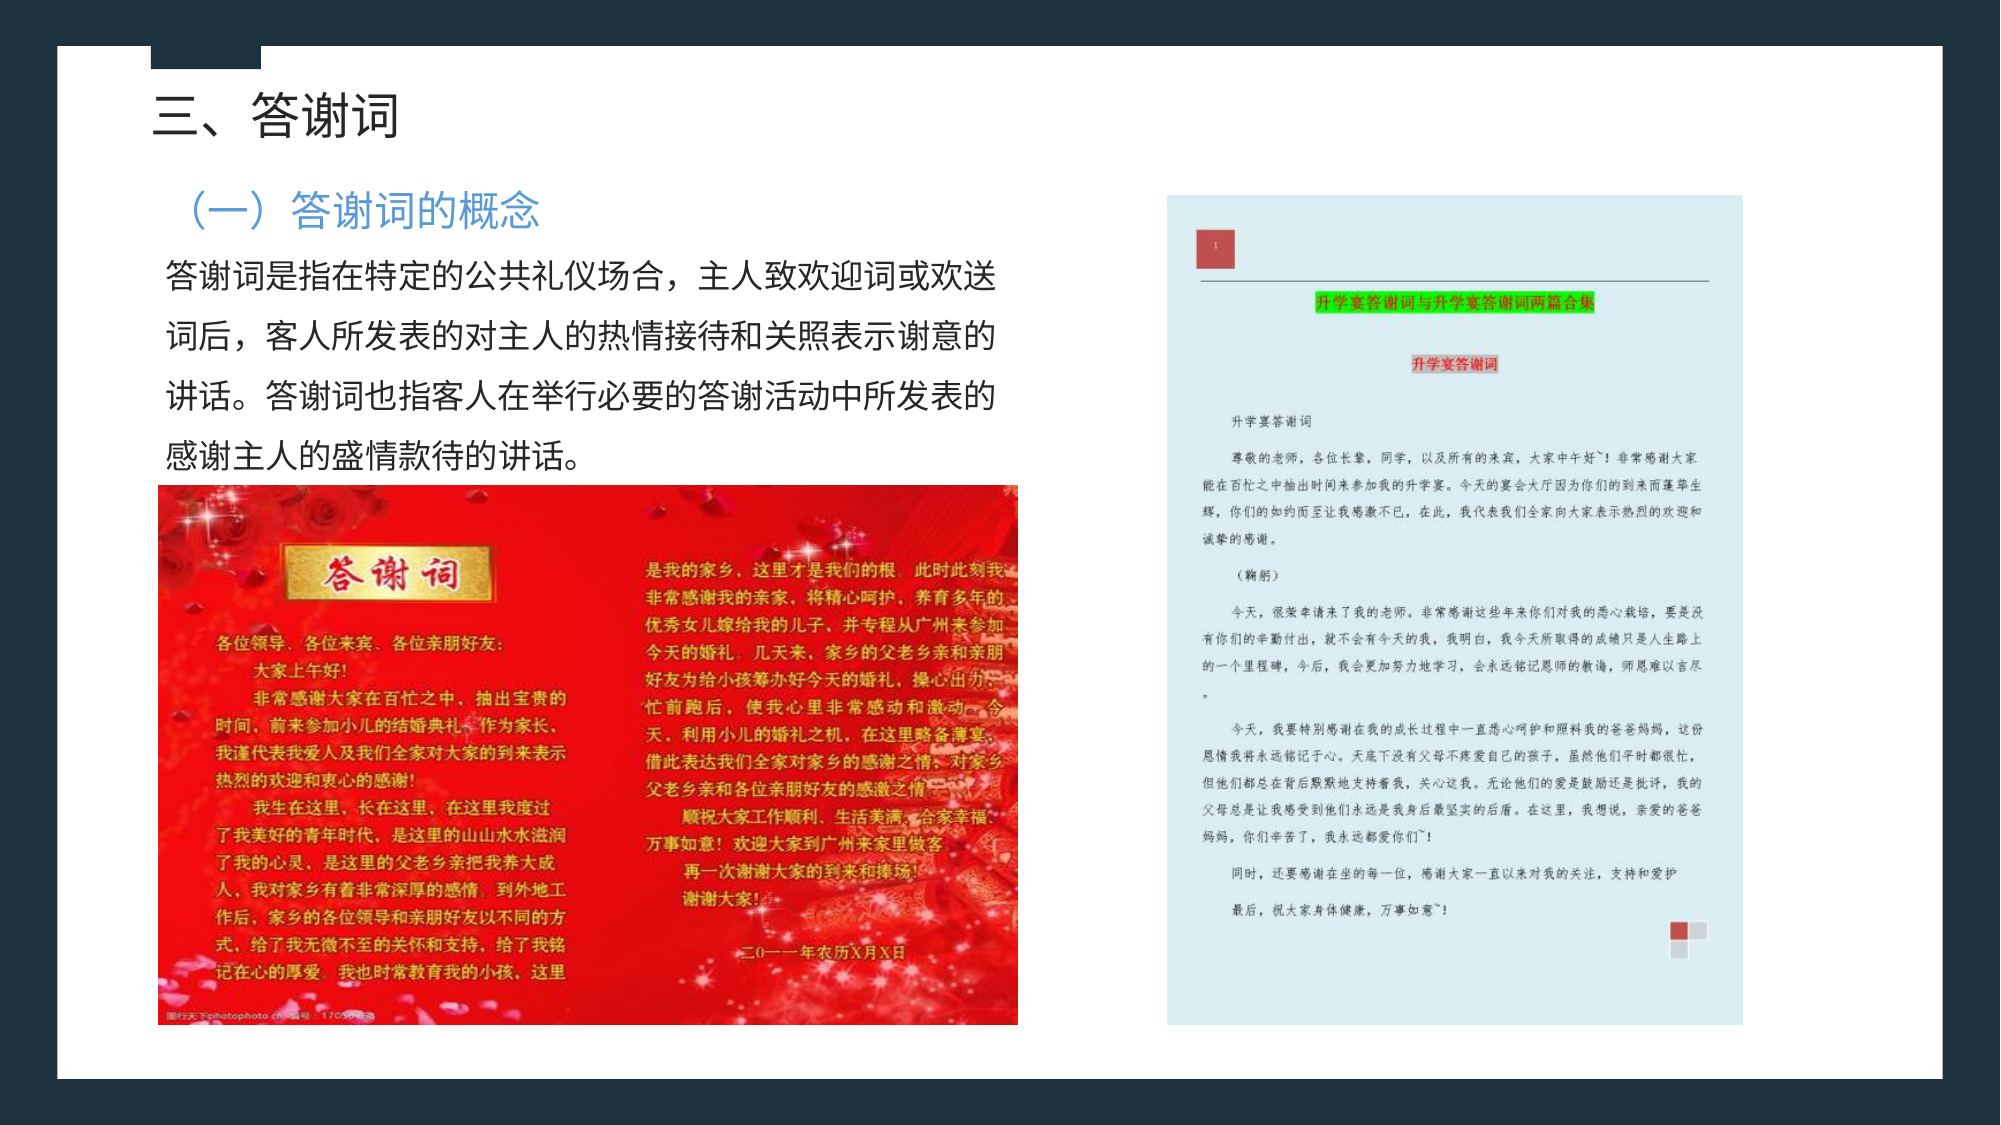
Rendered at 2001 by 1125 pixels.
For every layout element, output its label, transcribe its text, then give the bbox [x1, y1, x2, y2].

text_box 三、答谢词 [150, 77, 622, 152]
text_box （一）答谢词的概念 答谢词是指在特定的公共礼仪场合，主人致欢迎词或欢送词后，客人所发表的对主人的热情接待和关照表示谢意的讲话。答谢词也指客人在举行必要的答谢活动中所发表的感谢主人的盛情款待的讲话。 [150, 152, 1025, 483]
picture [158, 485, 1018, 1025]
picture [1167, 195, 1743, 1025]
